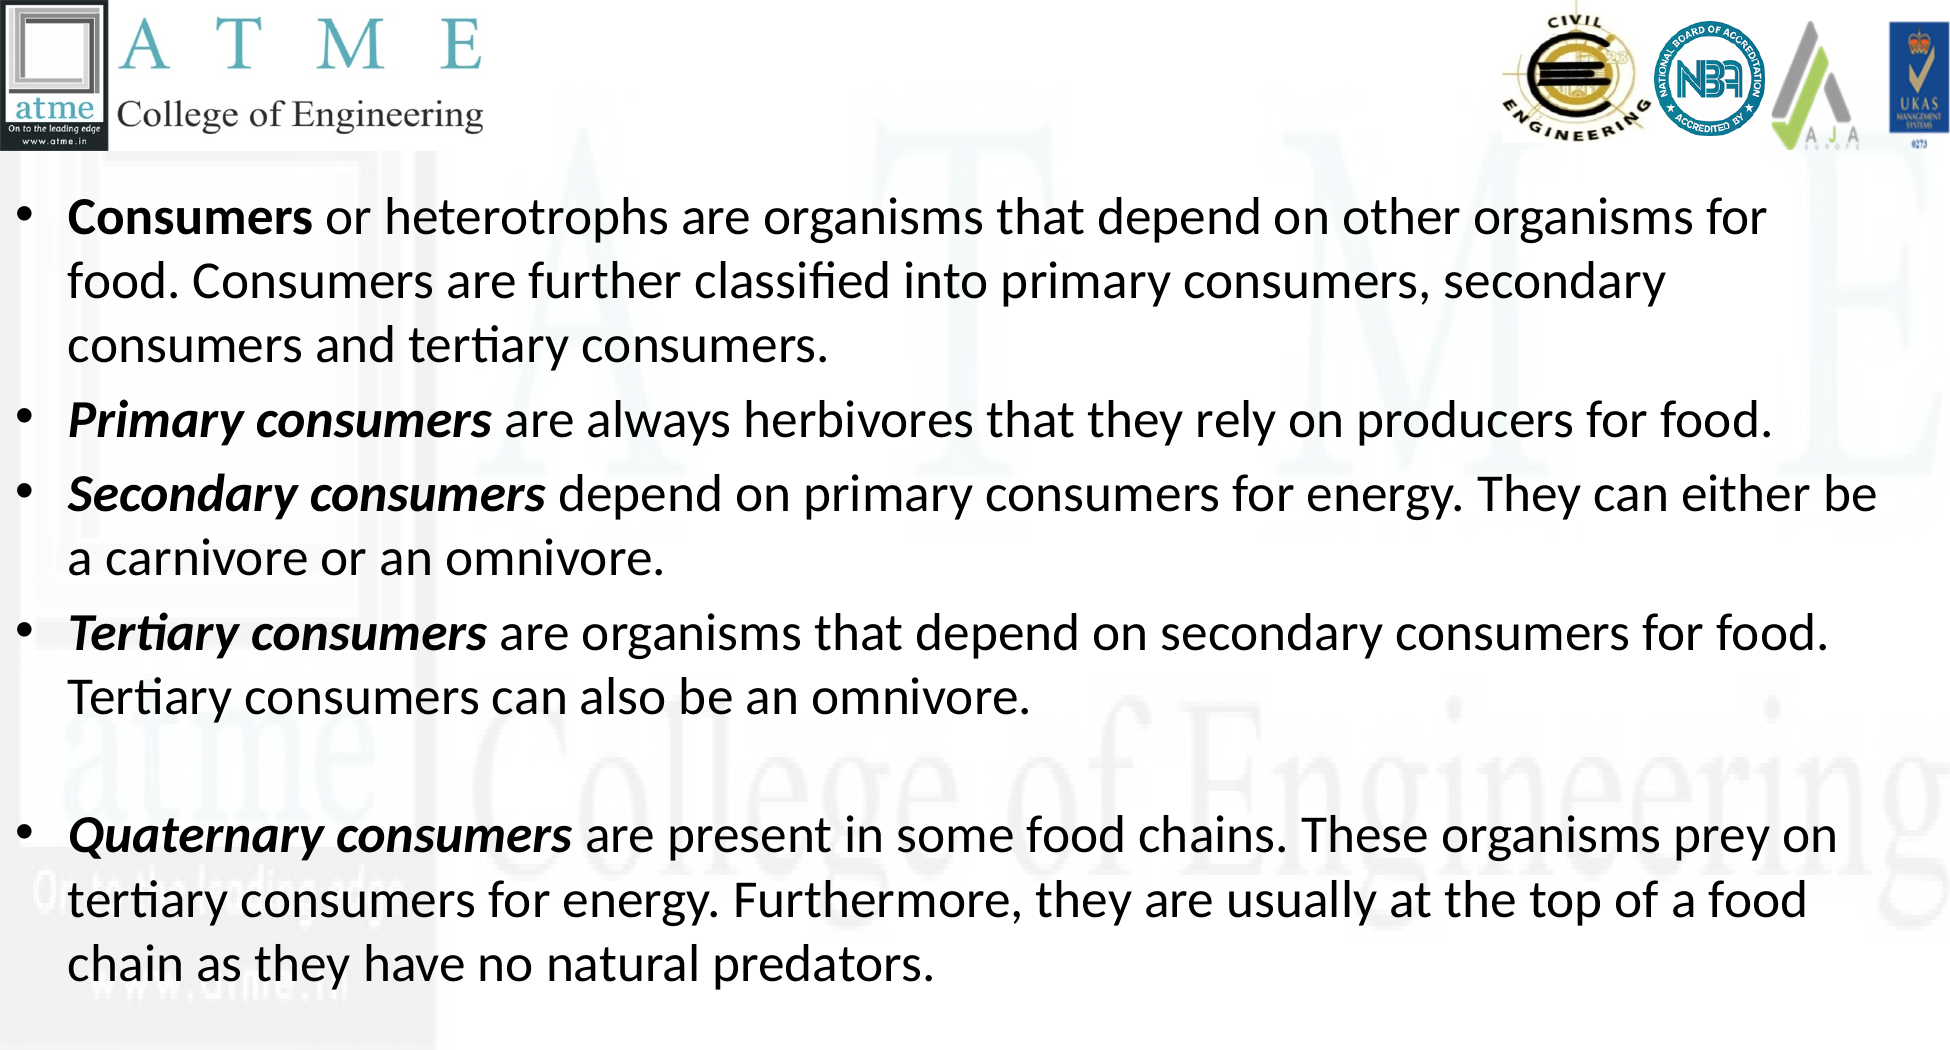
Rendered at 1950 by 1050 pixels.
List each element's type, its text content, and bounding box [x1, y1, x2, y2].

list Consumers or heterotrophs are organisms that depend on other organisms for food. Consumers are further classified into primary consumers, secondary consumers and tertiary consumers. Primary consumers are always herbivores that they rely on producers for food. Secondary consumers depend on primary consumers for energy. They can either be a carnivore or an omnivore. Tertiary consumers are organisms that depend on secondary consumers for food. Tertiary consumers can also be an omnivore. Quaternary consumers are present in some food chains. These organisms prey on tertiary consumers for energy. Furthermore, they are usually at the top of a food chain as they have no natural predators. [0, 173, 1902, 1004]
picture [1654, 20, 1751, 137]
picture [1741, 109, 1746, 120]
picture [1753, 88, 1759, 95]
picture [1713, 82, 1766, 137]
picture [1713, 20, 1766, 76]
picture [1725, 29, 1731, 36]
picture [0, 0, 483, 151]
picture [1719, 124, 1725, 131]
picture [1749, 96, 1754, 104]
picture [1771, 20, 1950, 151]
picture [1502, 0, 1653, 144]
